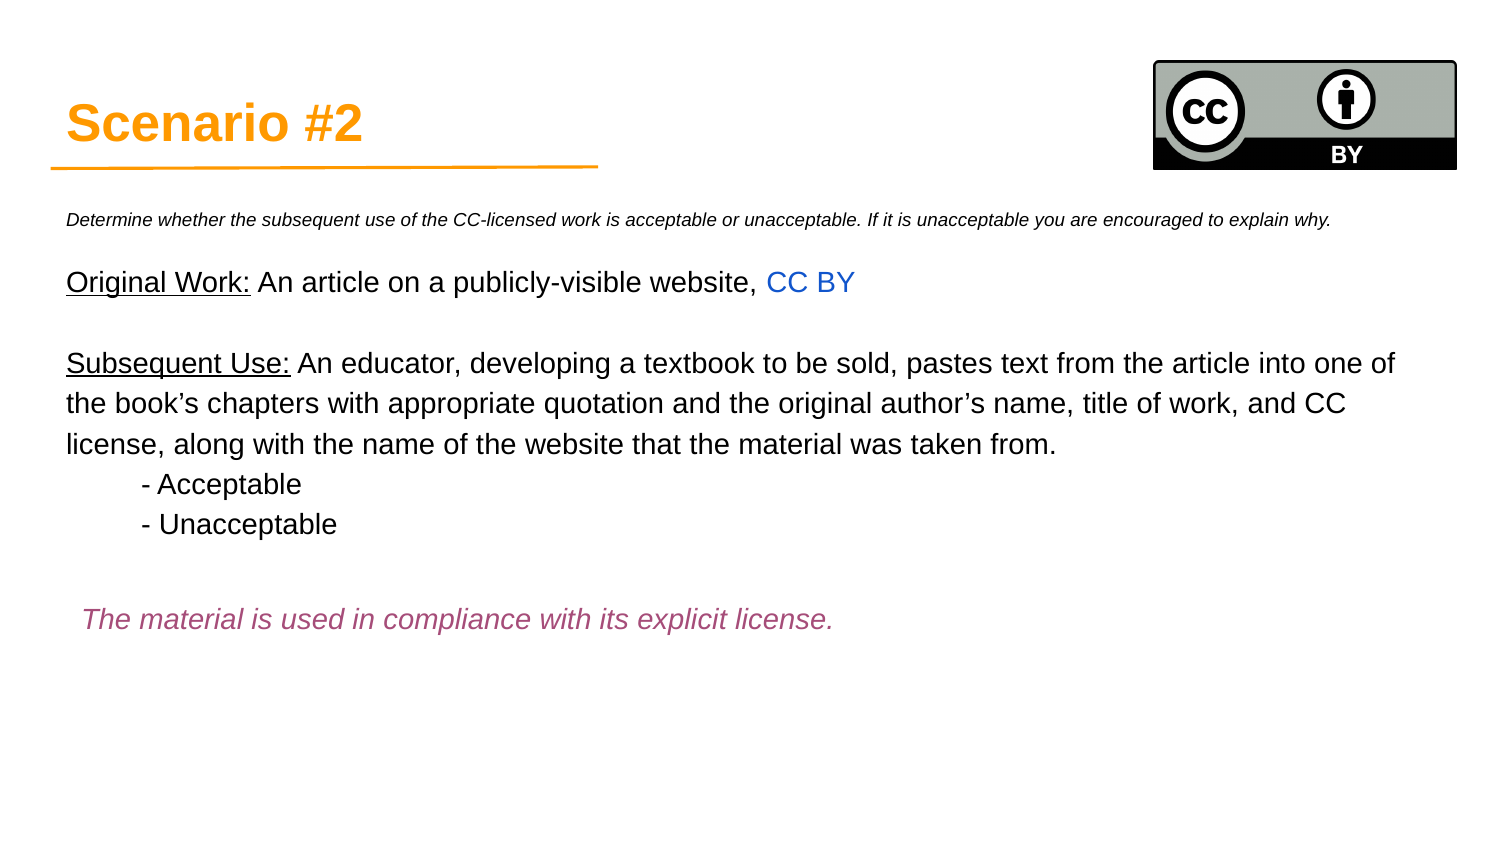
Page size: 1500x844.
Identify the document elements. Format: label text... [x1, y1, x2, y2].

picture [1153, 59, 1458, 170]
title Scenario #2 [51, 72, 1148, 167]
text_box The material is used in compliance with its explicit license. [66, 579, 1434, 651]
list Determine whether the subsequent use of the CC-licensed work is acceptable or unacceptable. If it is unacceptable you are encouraged to explain why. Original Work: An article on a publicly-visible website, CC BY Subsequent Use: An educator, developing a textbook to be sold, pastes text from the article into one of the book’s chapters with appropriate quotation and the original author’s name, title of work, and CC license, along with the name of the website that the material was taken from. - Acceptable - Unacceptable [51, 189, 1449, 560]
